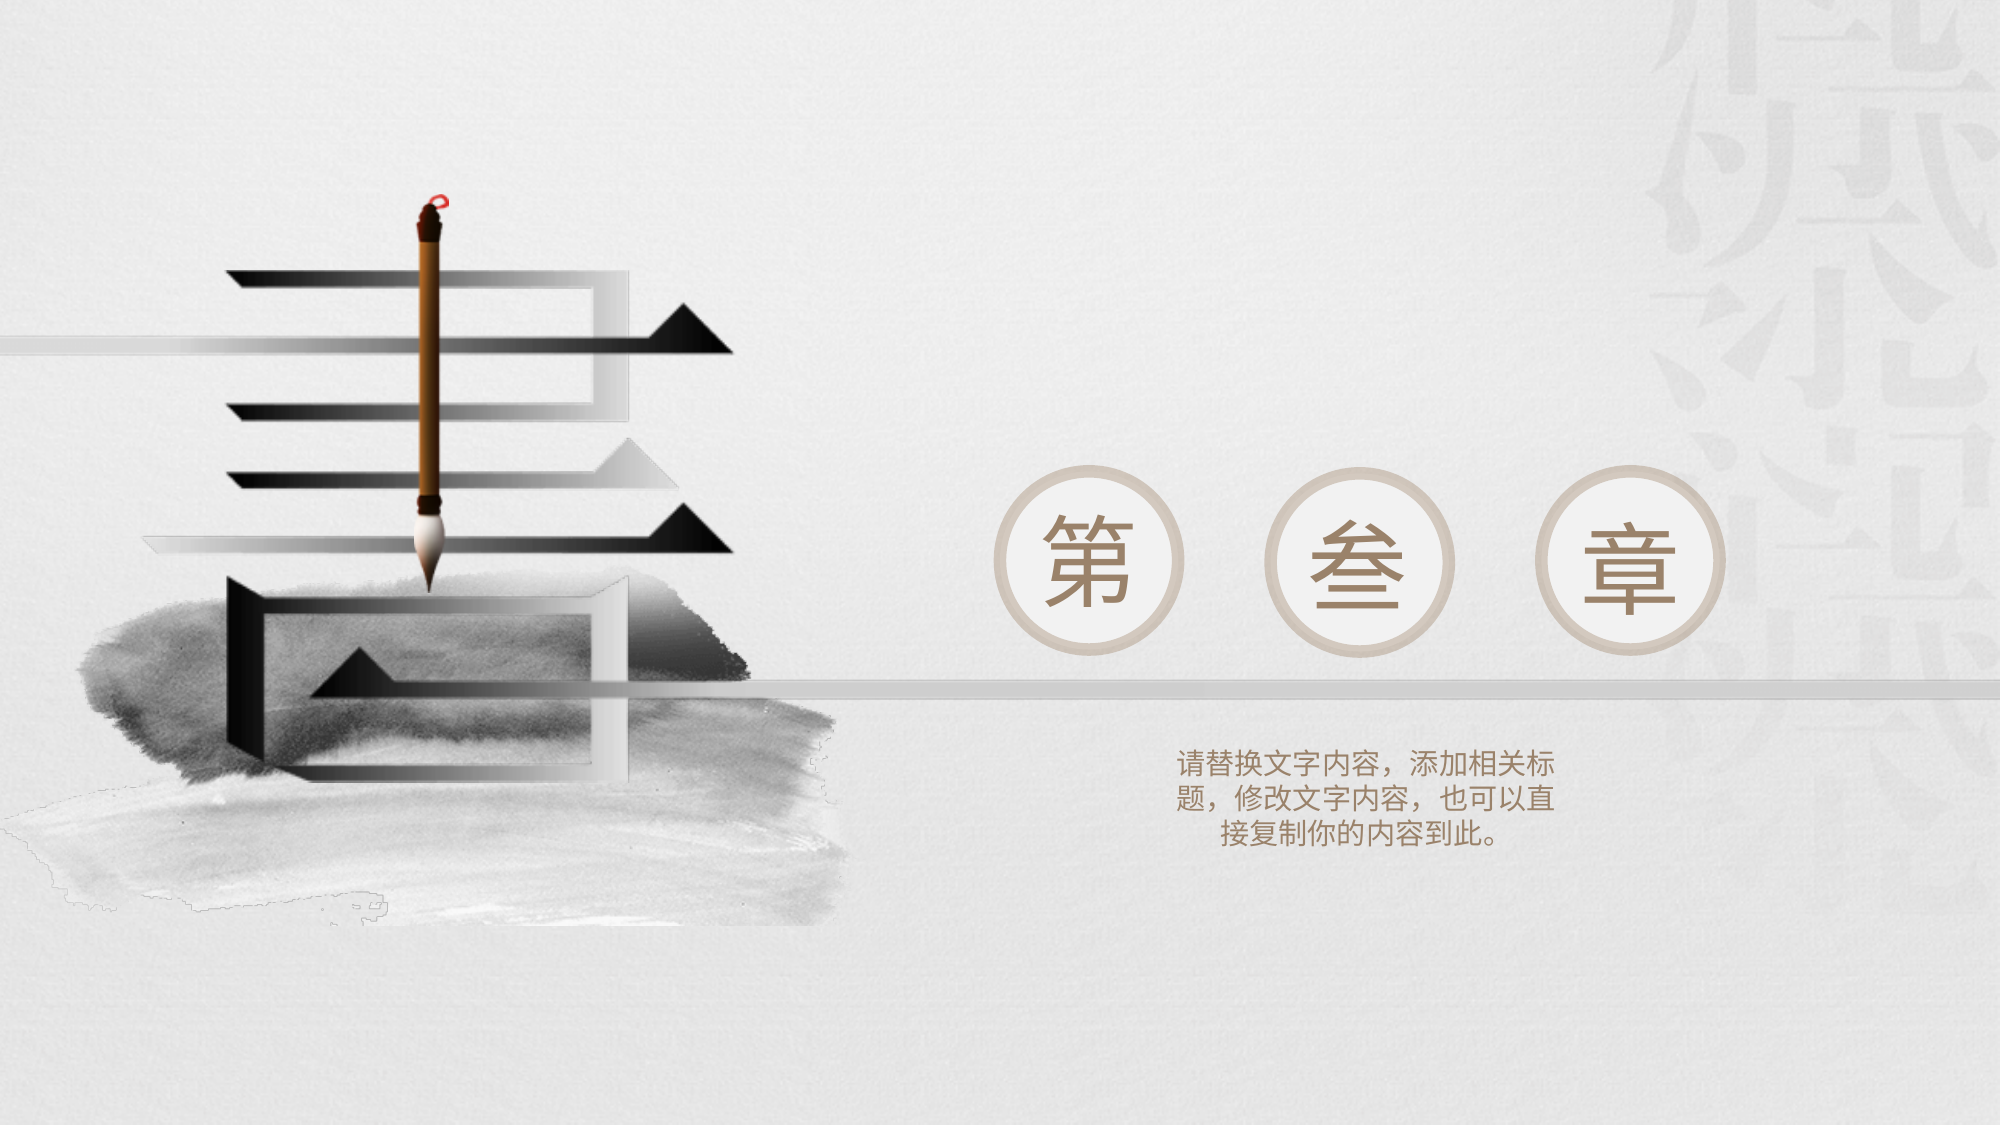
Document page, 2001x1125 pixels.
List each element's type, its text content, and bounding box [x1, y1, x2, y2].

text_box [1270, 473, 1449, 652]
picture [0, 0, 2000, 1125]
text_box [999, 471, 1179, 650]
text_box 请替换文字内容，添加相关标题，修改文字内容，也可以直接复制你的内容到此。 [1154, 783, 1578, 858]
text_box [1541, 471, 1720, 650]
